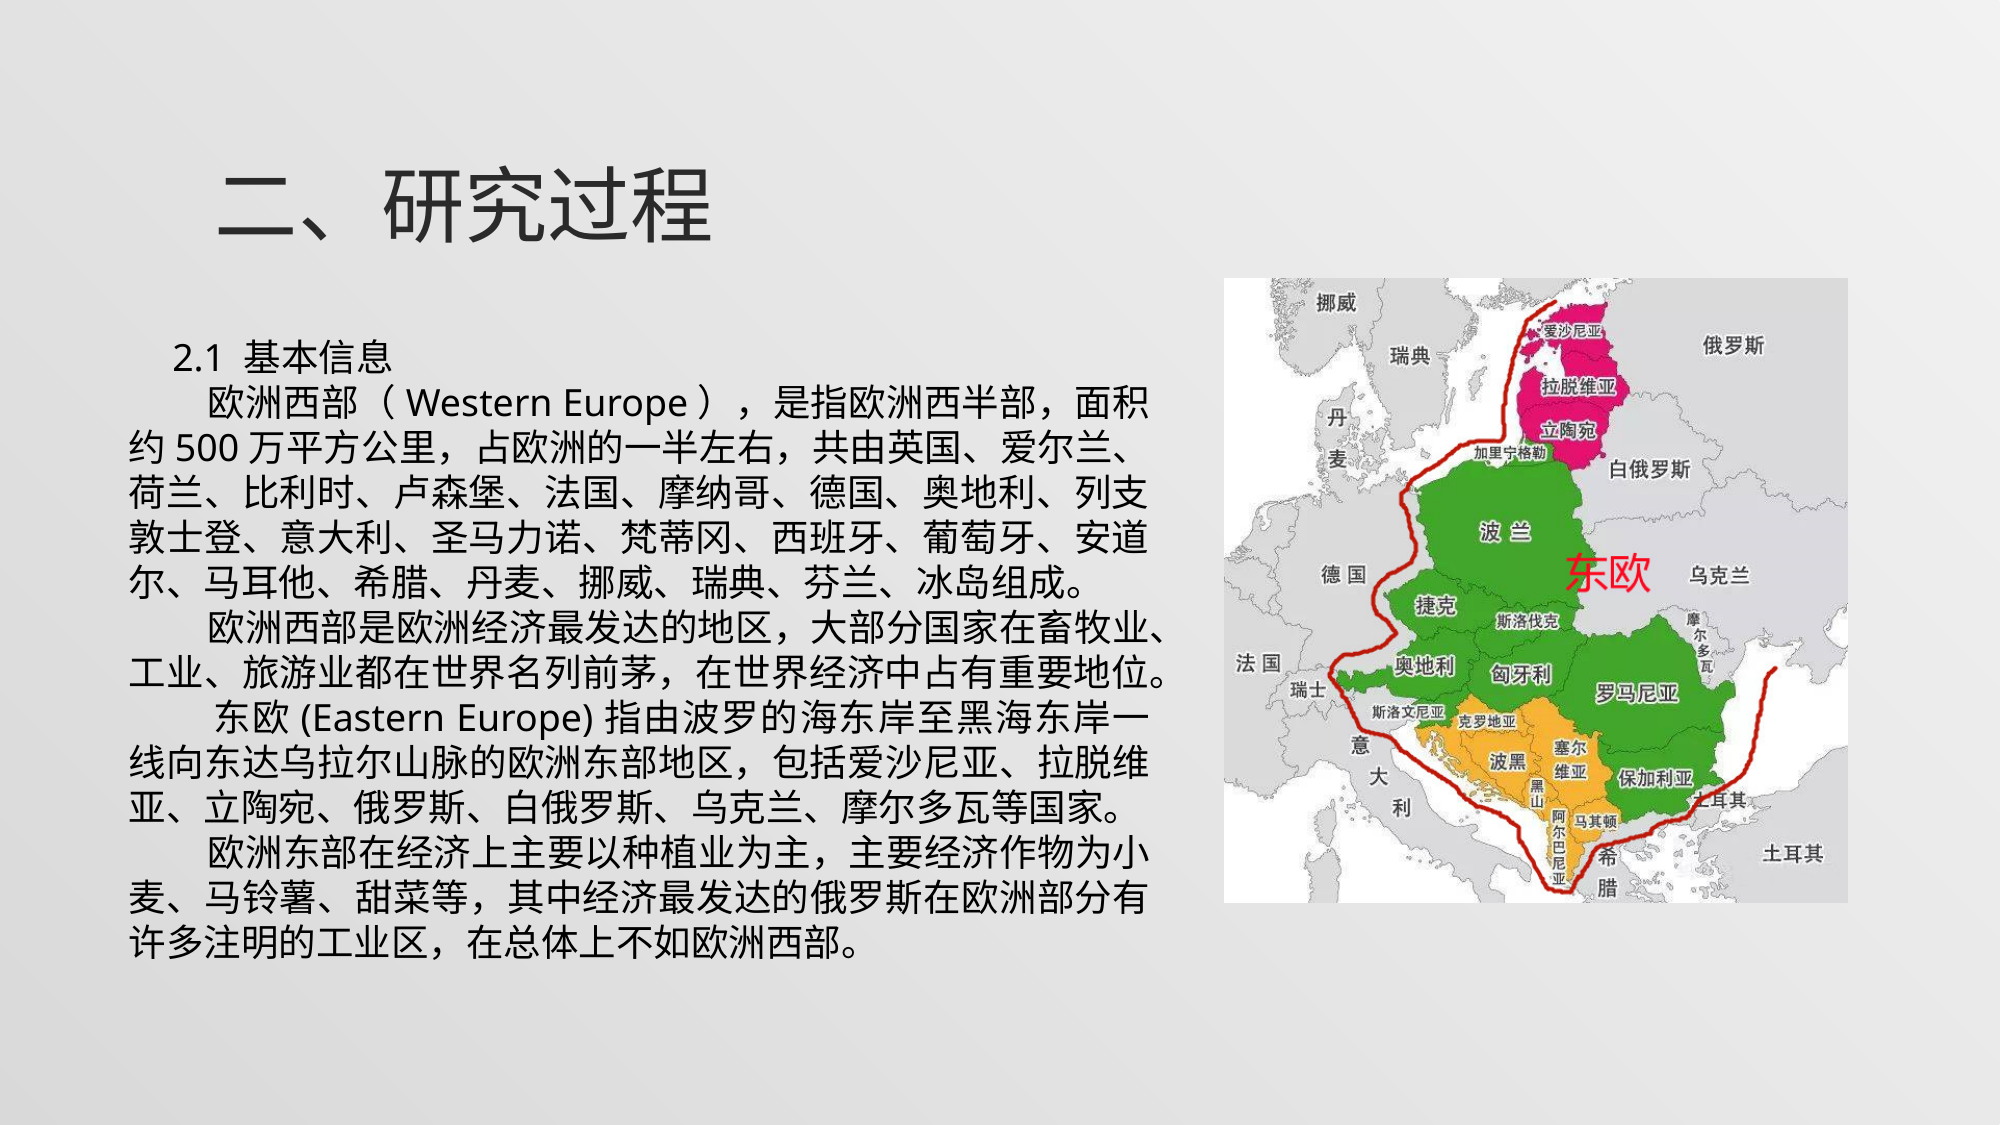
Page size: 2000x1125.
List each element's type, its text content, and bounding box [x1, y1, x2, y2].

title 二、研究过程 [199, 45, 1800, 263]
text_box 2.1 基本信息 欧洲西部（Western Europe），是指欧洲西半部，面积约500万平方公里，占欧洲的一半左右，共由英国、爱尔兰、荷兰、比利时、卢森堡、法国、摩纳哥、德国、奥地利、列支敦士登、意大利、圣马力诺、梵蒂冈、西班牙、葡萄牙、安道尔、马耳他、希腊、丹麦、挪威、瑞典、芬兰、冰岛组成。 欧洲西部是欧洲经济最发达的地区，大部分国家在畜牧业、工业、旅游业都在世界名列前茅，在世界经济中占有重要地位。 东欧(Eastern Europe)指由波罗的海东岸至黑海东岸一线向东达乌拉尔山脉的欧洲东部地区，包括爱沙尼亚、拉脱维亚、立陶宛、俄罗斯、白俄罗斯、乌克兰、摩尔多瓦等国家。 欧洲东部在经济上主要以种植业为主，主要经济作物为小麦、马铃薯、甜菜等，其中经济最发达的俄罗斯在欧洲部分有许多注明的工业区，在总体上不如欧洲西部。 [113, 326, 1165, 971]
picture [1224, 278, 1848, 903]
